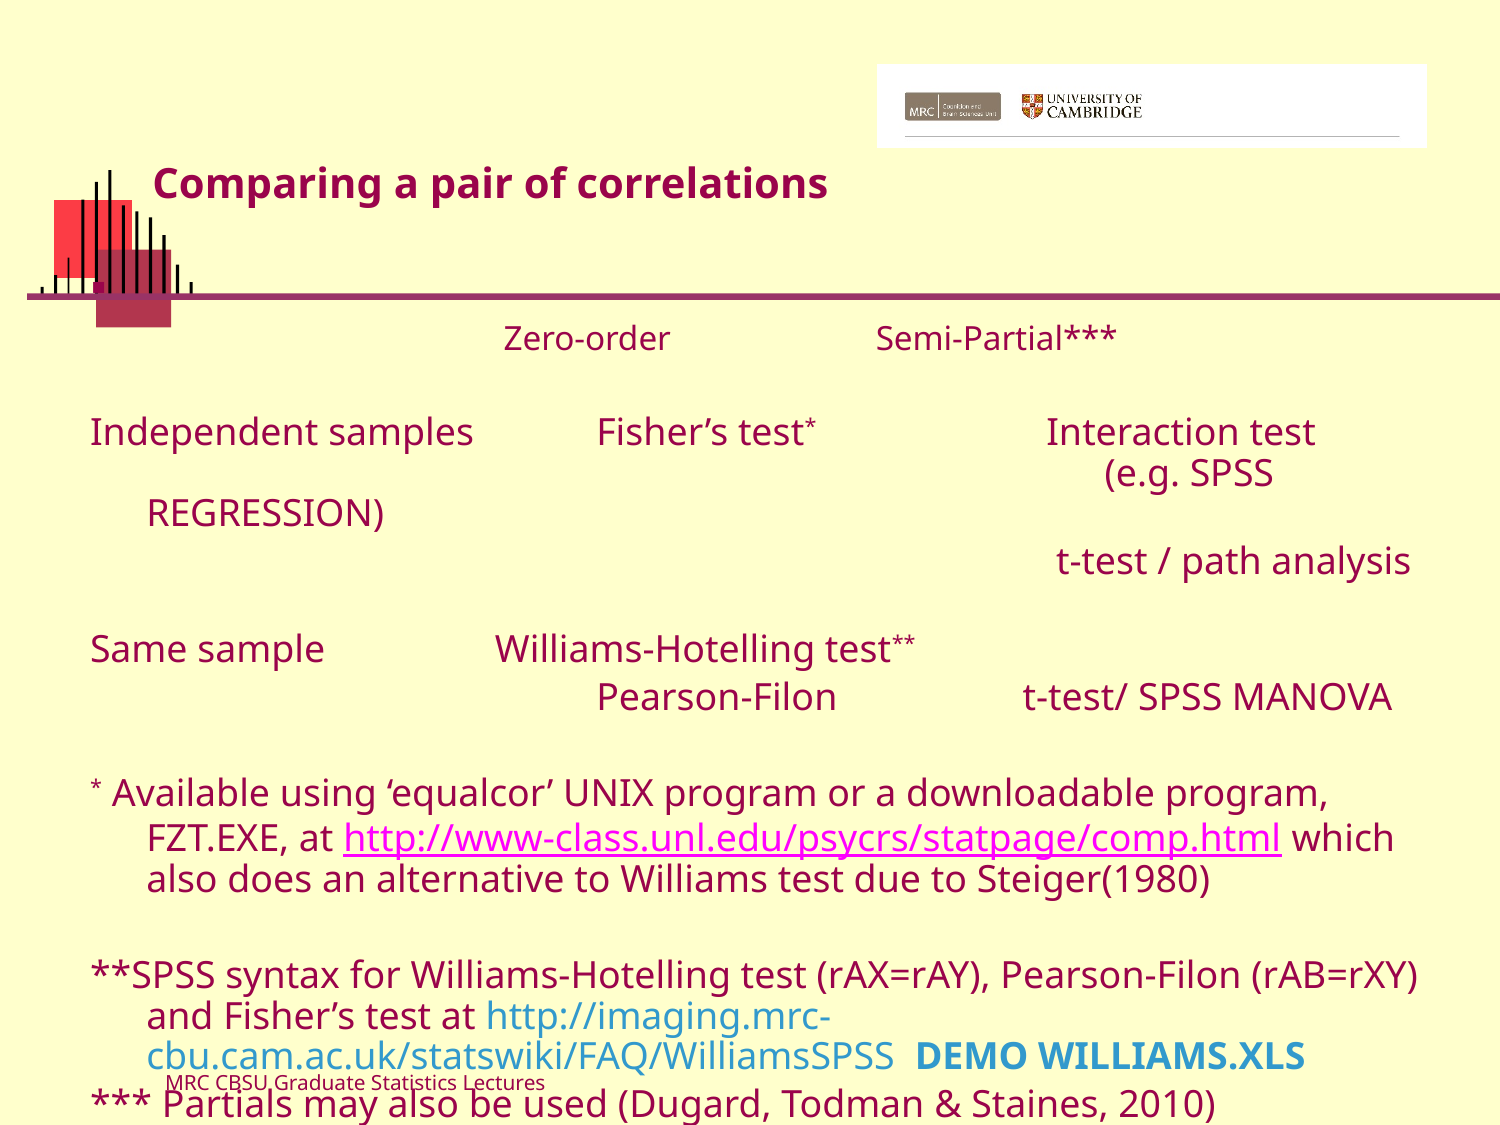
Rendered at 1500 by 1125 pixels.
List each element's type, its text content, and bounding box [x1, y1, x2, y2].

picture [877, 64, 1427, 148]
footer MRC CBSU Graduate Statistics Lectures [149, 1062, 988, 1101]
list Zero-order Semi-Partial*** Independent samples Fisher’s test* Interaction test (e.g. SPSS REGRESSION) t-test / path analysis Same sample Williams-Hotelling test** Pearson-Filon t-test/ SPSS MANOVA * Available using ‘equalcor’ UNIX program or a downloadable program, FZT.EXE, at http://www-class.unl.edu/psycrs/statpage/comp.html which also does an alternative to Williams test due to Steiger(1980) **SPSS syntax for Williams-Hotelling test (rAX=rAY), Pearson-Filon (rAB=rXY) and Fisher’s test at http://imaging.mrc- cbu.cam.ac.uk/statswiki/FAQ/WilliamsSPSS DEMO WILLIAMS.XLS *** Partials may also be used (Dugard, Todman & Staines, 2010) [75, 267, 1471, 1059]
title Comparing a pair of correlations [137, 137, 988, 233]
